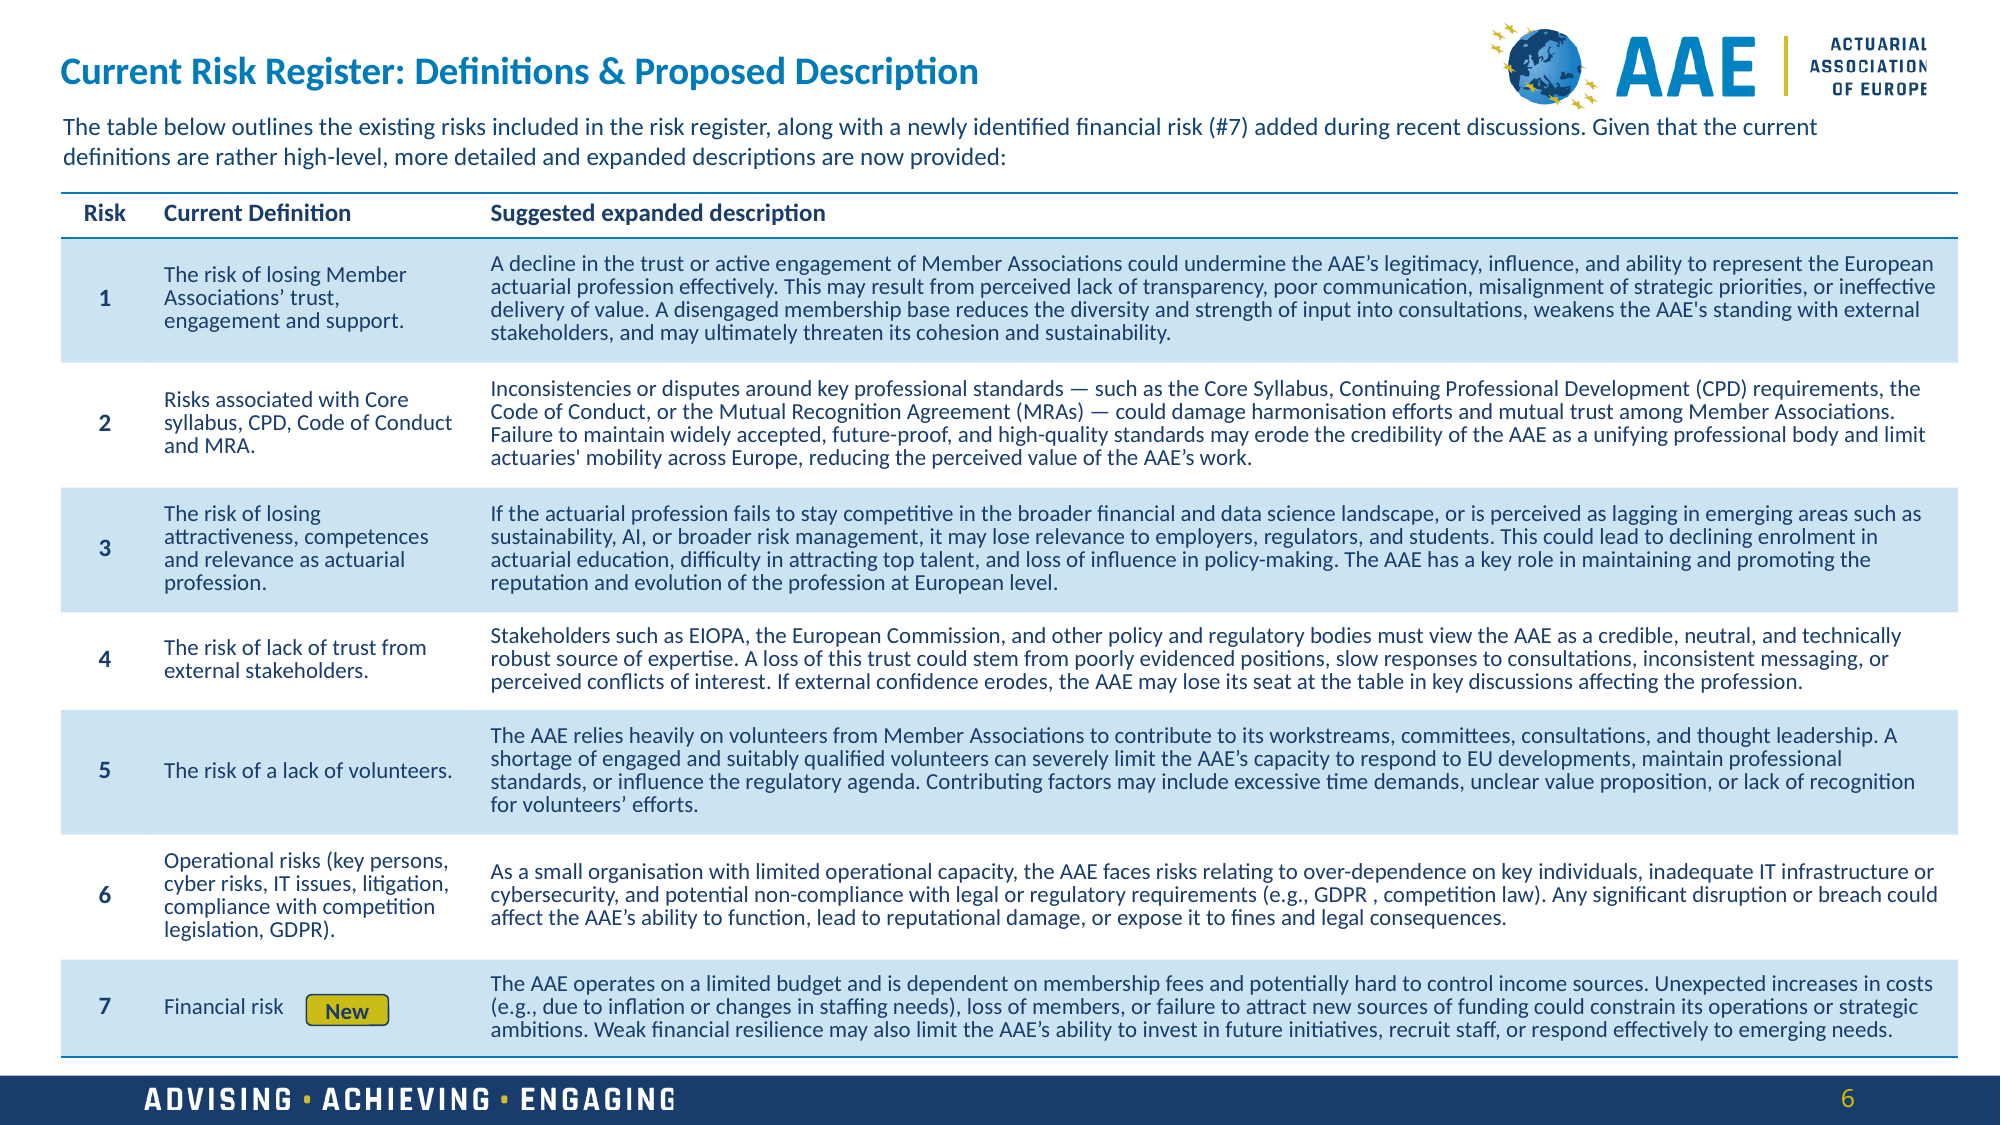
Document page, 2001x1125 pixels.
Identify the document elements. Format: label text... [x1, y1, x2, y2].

table_cell 4 [61, 612, 149, 710]
table_cell The AAE relies heavily on volunteers from Member Associations to contribute to its workstreams, committees, consultations, and thought leadership. A shortage of engaged and suitably qualified volunteers can severely limit the AAE’s capacity to respond to EU developments, maintain professional standards, or influence the regulatory agenda. Contributing factors may include excessive time demands, unclear value proposition, or lack of recognition for volunteers’ efforts. [476, 710, 1958, 835]
table_cell Operational risks (key persons, cyber risks, IT issues, litigation, compliance with competition legislation, GDPR). [149, 835, 476, 960]
text_box The table below outlines the existing risks included in the risk register, along with a newly identified financial risk (#7) added during recent discussions. Given that the current definitions are rather high-level, more detailed and expanded descriptions are now provided: [28, 102, 1945, 178]
table_cell Inconsistencies or disputes around key professional standards — such as the Core Syllabus, Continuing Professional Development (CPD) requirements, the Code of Conduct, or the Mutual Recognition Agreement (MRAs) — could damage harmonisation efforts and mutual trust among Member Associations. Failure to maintain widely accepted, future-proof, and high-quality standards may erode the credibility of the AAE as a unifying professional body and limit actuaries' mobility across Europe, reducing the perceived value of the AAE’s work. [476, 363, 1958, 488]
table_cell The AAE operates on a limited budget and is dependent on membership fees and potentially hard to control income sources. Unexpected increases in costs (e.g., due to inflation or changes in staffing needs), loss of members, or failure to attract new sources of funding could constrain its operations or strategic ambitions. Weak financial resilience may also limit the AAE’s ability to invest in future initiatives, recruit staff, or respond effectively to emerging needs. [476, 960, 1958, 1056]
table_cell As a small organisation with limited operational capacity, the AAE faces risks relating to over-dependence on key individuals, inadequate IT infrastructure or cybersecurity, and potential non-compliance with legal or regulatory requirements (e.g., GDPR , competition law). Any significant disruption or breach could affect the AAE’s ability to function, lead to reputational damage, or expose it to fines and legal consequences. [476, 835, 1958, 960]
table_cell The risk of losing Member Associations’ trust, engagement and support. [149, 239, 476, 363]
table_header Suggested expanded description [476, 194, 1958, 237]
table_cell 5 [61, 710, 149, 835]
text_box Current Risk Register: Definitions & Proposed Description [45, 38, 1583, 100]
table_cell The risk of lack of trust from external stakeholders. [149, 612, 476, 710]
table_cell The risk of losing attractiveness, competences and relevance as actuarial profession. [149, 488, 476, 612]
slide_number 6 [1469, 1079, 1855, 1122]
table_header Risk [61, 194, 149, 237]
table_cell 6 [61, 835, 149, 960]
table_cell 2 [61, 363, 149, 488]
table_cell 7 [61, 960, 149, 1056]
table_cell Stakeholders such as EIOPA, the European Commission, and other policy and regulatory bodies must view the AAE as a credible, neutral, and technically robust source of expertise. A loss of this trust could stem from poorly evidenced positions, slow responses to consultations, inconsistent messaging, or perceived conflicts of interest. If external confidence erodes, the AAE may lose its seat at the table in key discussions affecting the profession. [476, 612, 1958, 710]
table_cell A decline in the trust or active engagement of Member Associations could undermine the AAE’s legitimacy, influence, and ability to represent the European actuarial profession effectively. This may result from perceived lack of transparency, poor communication, misalignment of strategic priorities, or ineffective delivery of value. A disengaged membership base reduces the diversity and strength of input into consultations, weakens the AAE's standing with external stakeholders, and may ultimately threaten its cohesion and sustainability. [476, 239, 1958, 363]
table_cell Financial risk [149, 960, 476, 1056]
table_cell 1 [61, 239, 149, 363]
table_cell 3 [61, 488, 149, 612]
table_cell If the actuarial profession fails to stay competitive in the broader financial and data science landscape, or is perceived as lagging in emerging areas such as sustainability, AI, or broader risk management, it may lose relevance to employers, regulators, and students. This could lead to declining enrolment in actuarial education, difficulty in attracting top talent, and loss of influence in policy-making. The AAE has a key role in maintaining and promoting the reputation and evolution of the profession at European level. [476, 488, 1958, 612]
table_cell Risks associated with Core syllabus, CPD, Code of Conduct and MRA. [149, 363, 476, 488]
text_box New [306, 994, 389, 1026]
table_cell The risk of a lack of volunteers. [149, 710, 476, 835]
table_header Current Definition [149, 194, 476, 237]
